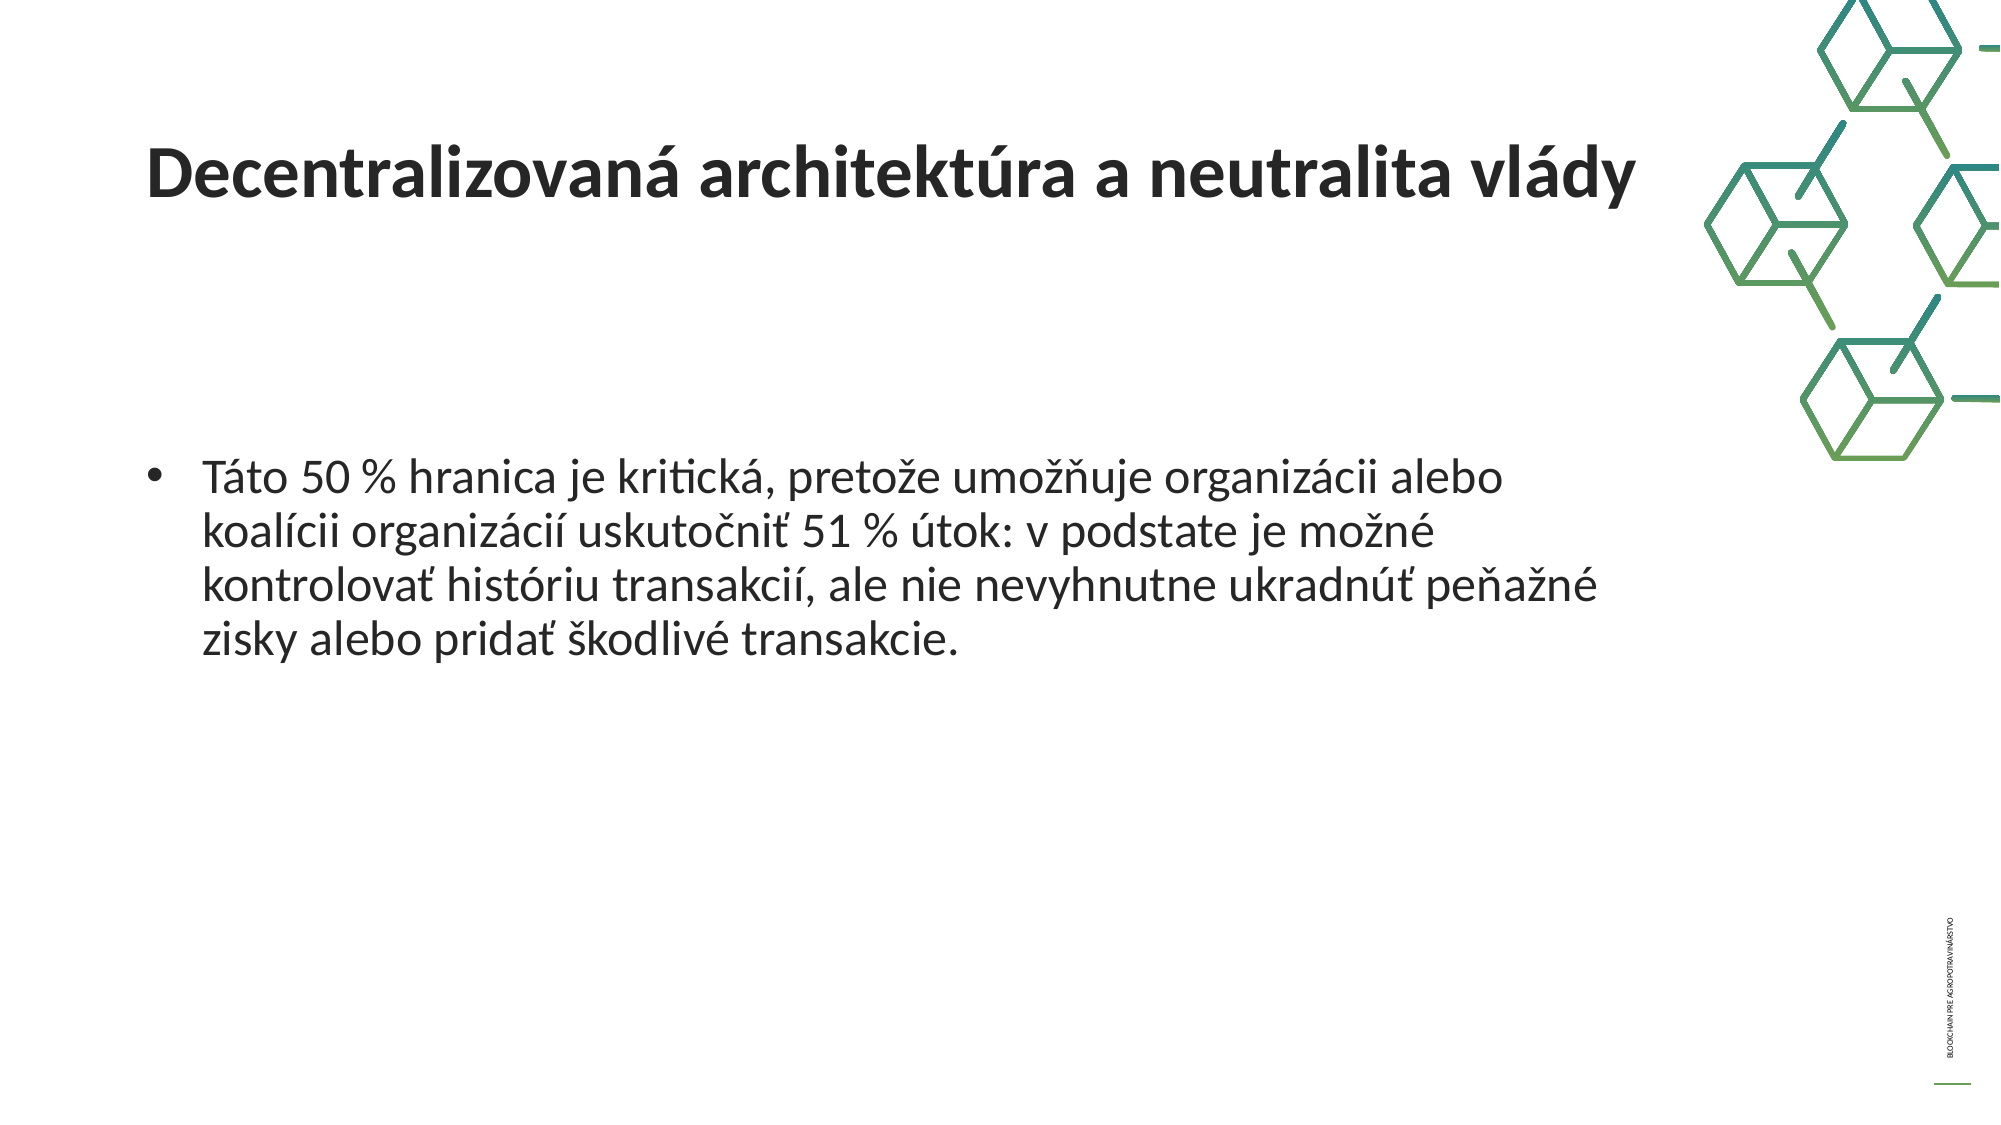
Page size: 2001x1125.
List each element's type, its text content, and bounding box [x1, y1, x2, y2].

list Táto 50 % hranica je kritická, pretože umožňuje organizácii alebo koalícii organizácií uskutočniť 51 % útok: v podstate je možné kontrolovať históriu transakcií, ale nie nevyhnutne ukradnúť peňažné zisky alebo pridať škodlivé transakcie. [130, 443, 1641, 937]
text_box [1703, 0, 2000, 462]
list Decentralizovaná architektúra a neutralita vlády [130, 124, 1698, 257]
